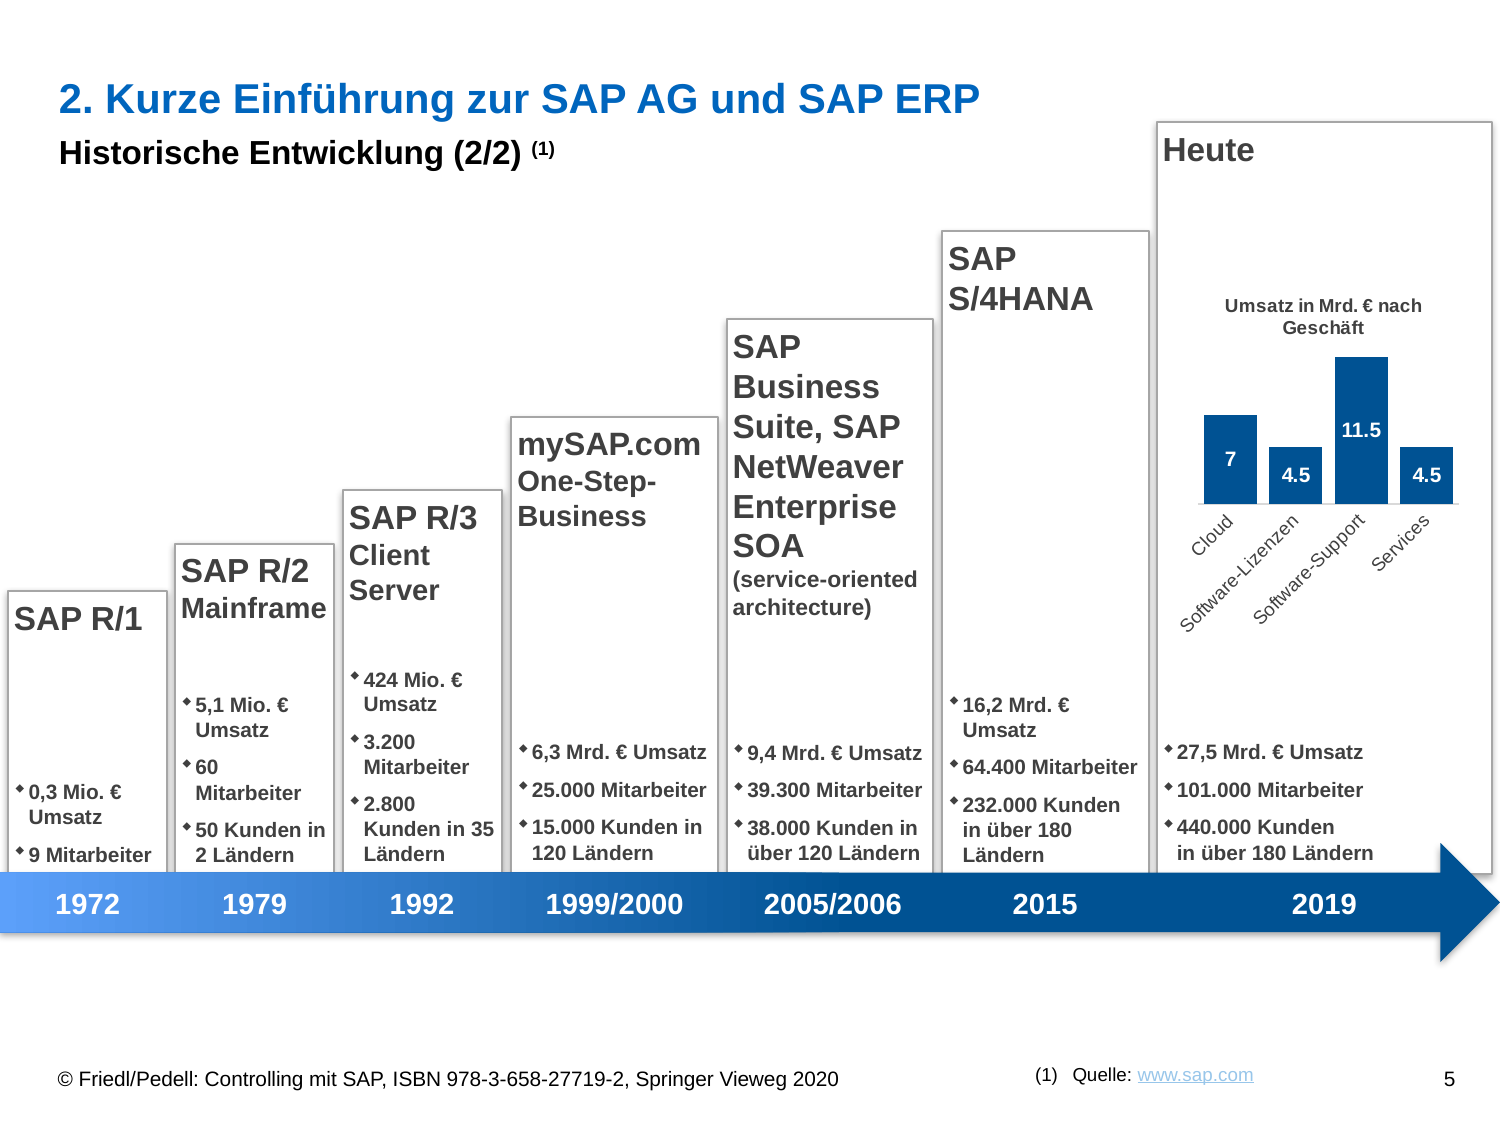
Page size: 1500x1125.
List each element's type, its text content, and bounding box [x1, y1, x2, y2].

text_box 2015 [970, 877, 1121, 928]
text_box 1972 [0, 877, 162, 928]
text_box Heute 27,5 Mrd. € Umsatz 101.000 Mitarbeiter 440.000 Kunden in über 180 Ländern [1156, 121, 1492, 875]
text_box 2005/2006 [741, 877, 925, 928]
text_box 1992 [347, 877, 515, 928]
text_box SAP R/3 Client Server 424 Mio. € Umsatz 3.200 Mitarbeiter 2.800 Kunden in 35 Ländern [342, 490, 503, 870]
text_box [0, 842, 1500, 963]
slide_number 5 [1262, 1058, 1470, 1119]
text_box SAP Business Suite, SAP NetWeaver Enterprise SOA (service-oriented architecture) 9,4 Mrd. € Umsatz 39.300 Mitarbeiter 38.000 Kunden in über 120 Ländern [726, 318, 934, 870]
chart [1172, 262, 1483, 661]
text_box mySAP.com One-Step-Business 6,3 Mrd. € Umsatz 25.000 Mitarbeiter 15.000 Kunden in 120 Ländern [511, 416, 719, 870]
footer © Friedl/Pedell: Controlling mit SAP, ISBN 978-3-658-27719-2, Springer Vieweg 2020 [42, 1058, 1235, 1113]
text_box 2019 [1249, 877, 1400, 928]
text_box Quelle: www.sap.com [1020, 1055, 1278, 1093]
text_box SAP R/1 0,3 Mio. € Umsatz 9 Mitarbeiter [7, 590, 168, 870]
text_box SAP S/4HANA 16,2 Mrd. € Umsatz 64.400 Mitarbeiter 232.000 Kunden in über 180 Ländern [941, 230, 1150, 870]
title 2. Kurze Einführung zur SAP AG und SAP ERP [58, 58, 1278, 119]
list Historische Entwicklung (2/2) (1) [58, 121, 1155, 171]
text_box 1999/2000 [517, 877, 712, 928]
text_box SAP R/2 Mainframe 5,1 Mio. € Umsatz 60 Mitarbeiter 50 Kunden in 2 Ländern [174, 543, 335, 870]
text_box 1979 [162, 877, 347, 928]
